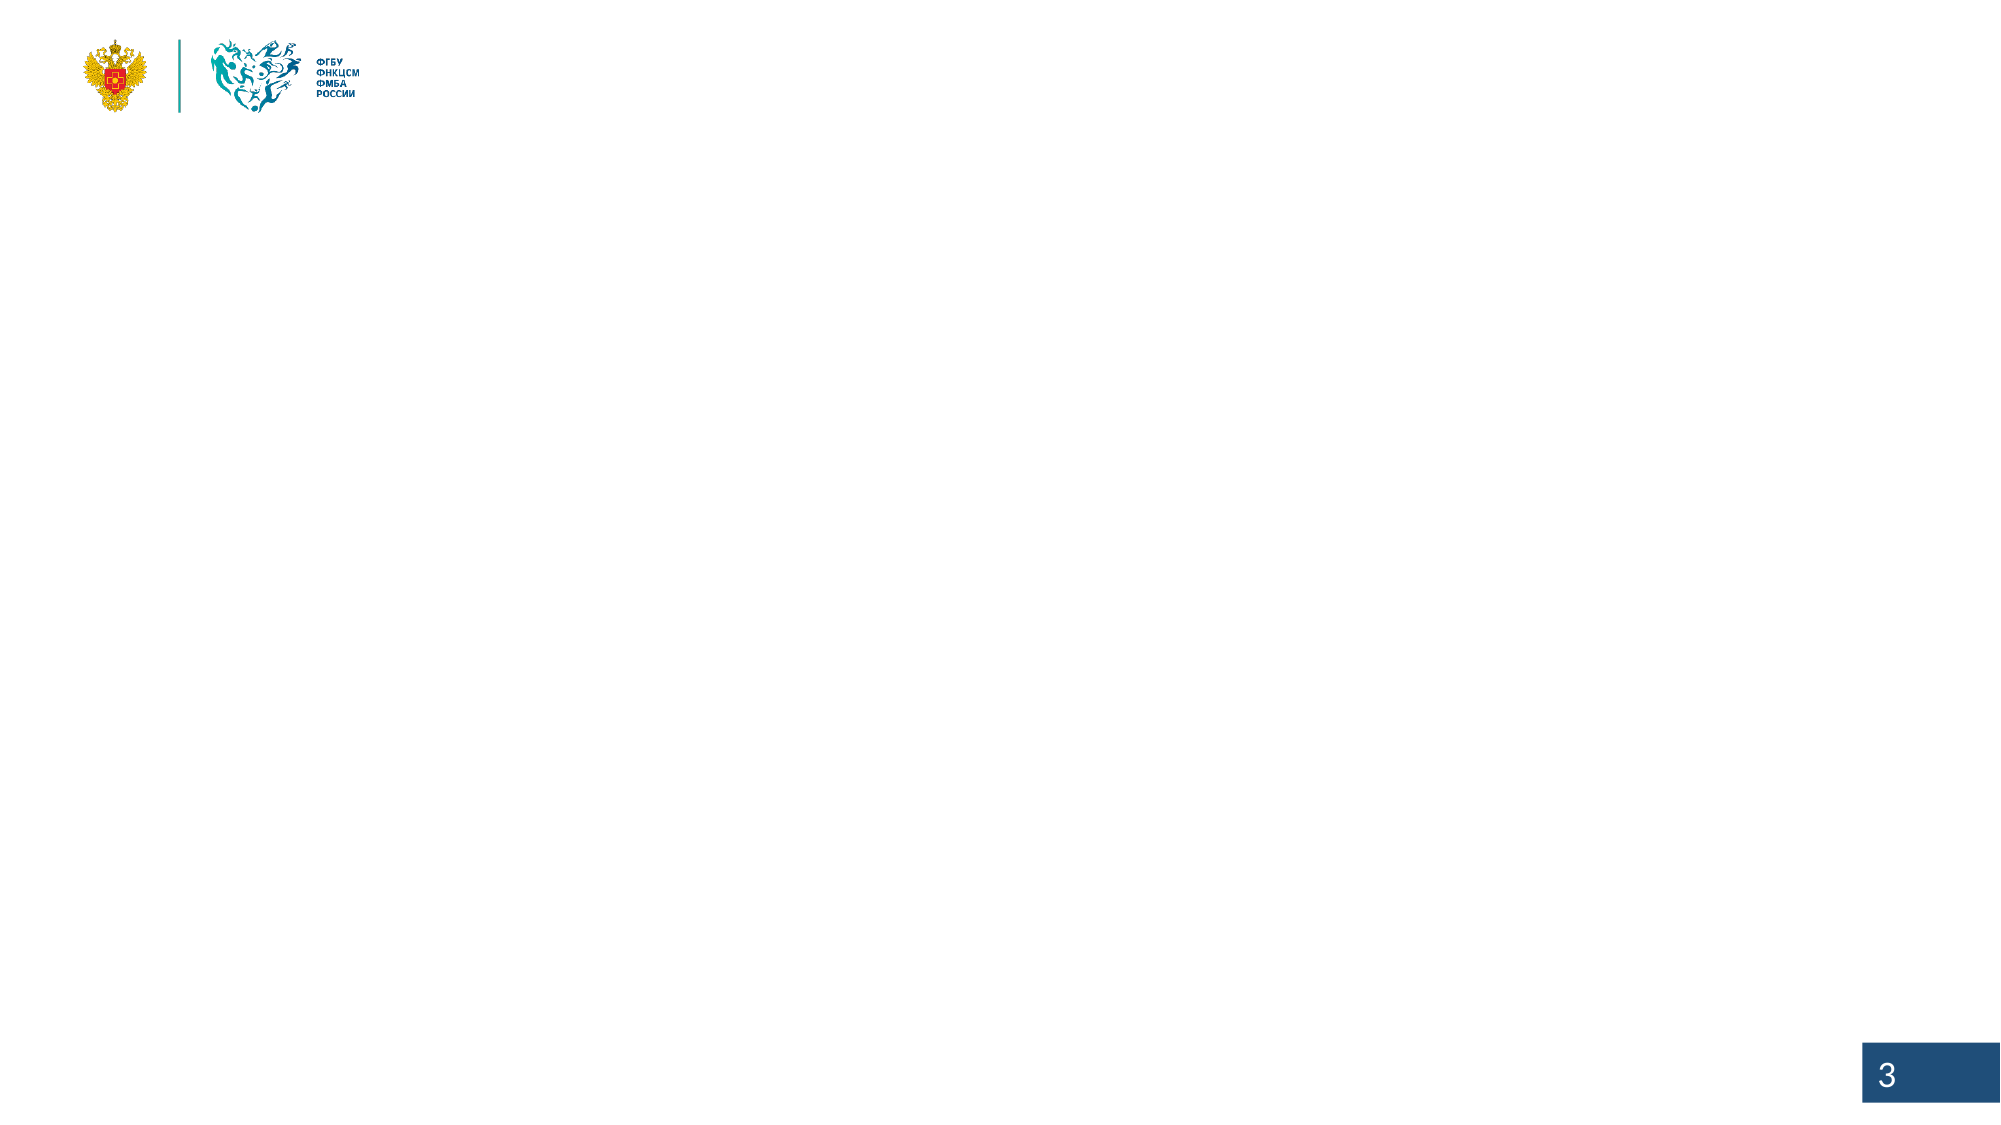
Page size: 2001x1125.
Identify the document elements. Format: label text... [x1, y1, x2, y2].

slide_number 3 [1862, 1042, 2000, 1103]
picture [83, 37, 359, 116]
